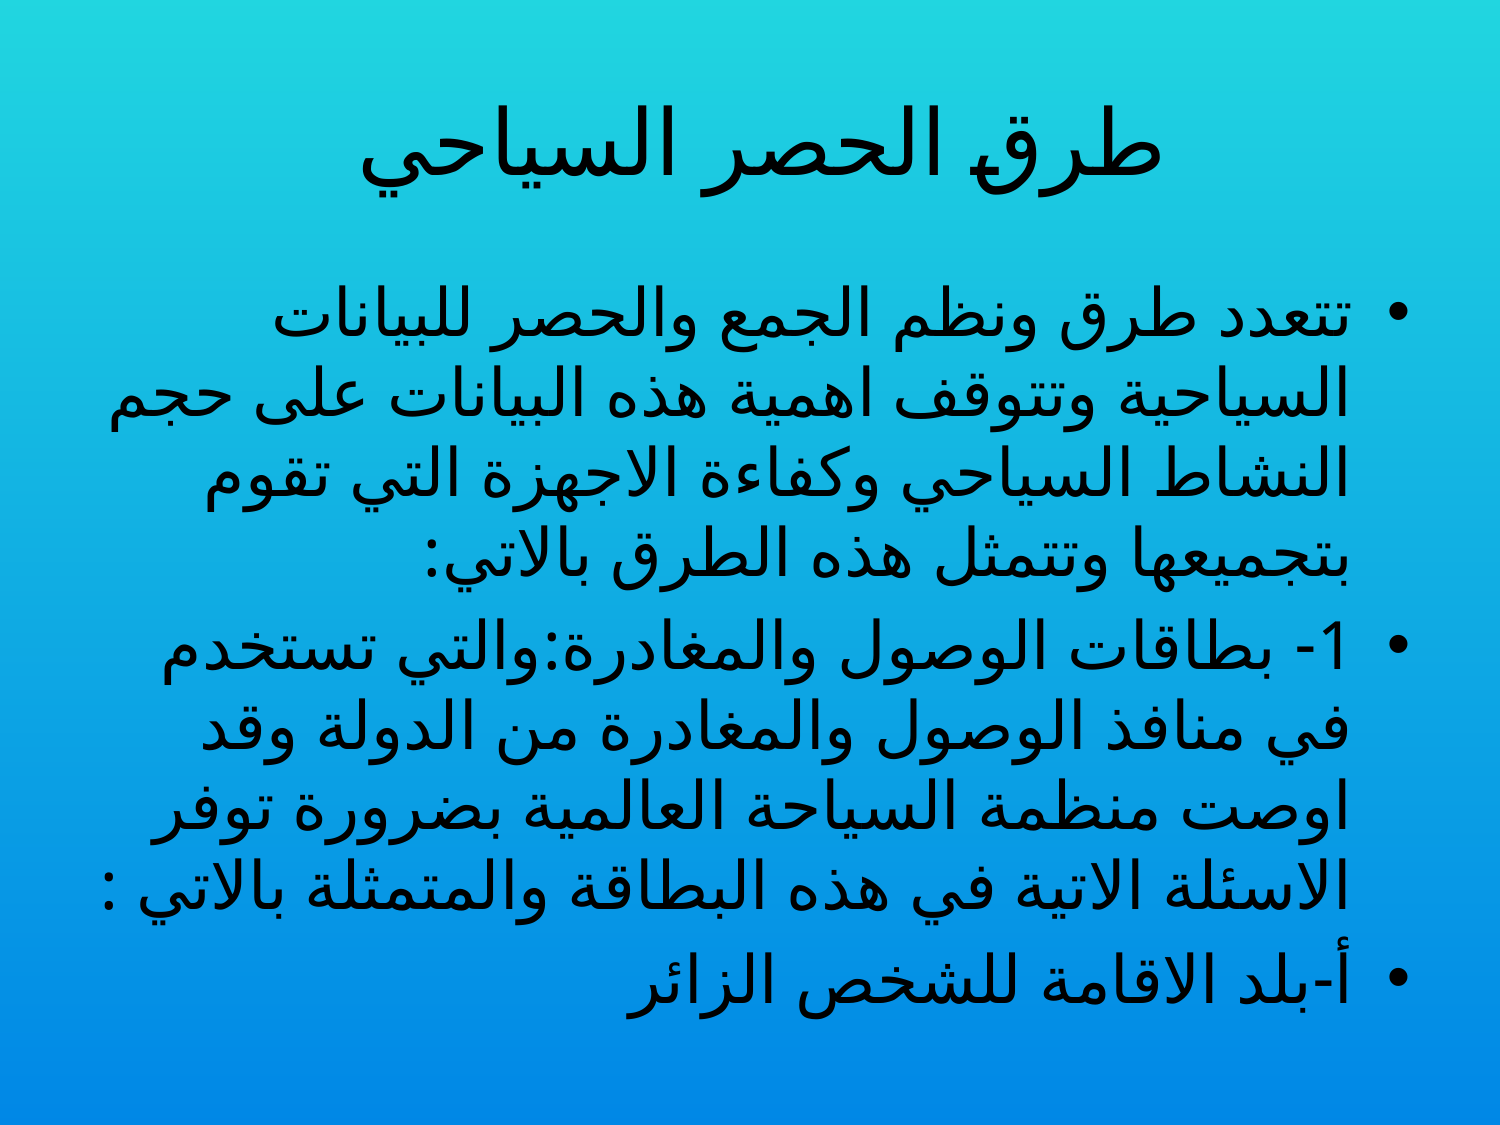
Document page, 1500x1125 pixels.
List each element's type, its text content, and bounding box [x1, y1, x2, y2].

title طرق الحصر السياحي [75, 45, 1425, 233]
list تتعدد طرق ونظم الجمع والحصر للبيانات السياحية وتتوقف اهمية هذه البيانات على حجم النشاط السياحي وكفاءة الاجهزة التي تقوم بتجميعها وتتمثل هذه الطرق بالاتي: 1- بطاقات الوصول والمغادرة:والتي تستخدم في منافذ الوصول والمغادرة من الدولة وقد اوصت منظمة السياحة العالمية بضرورة توفر الاسئلة الاتية في هذه البطاقة والمتمثلة بالاتي : أ-بلد الاقامة للشخص الزائر [75, 262, 1425, 1005]
